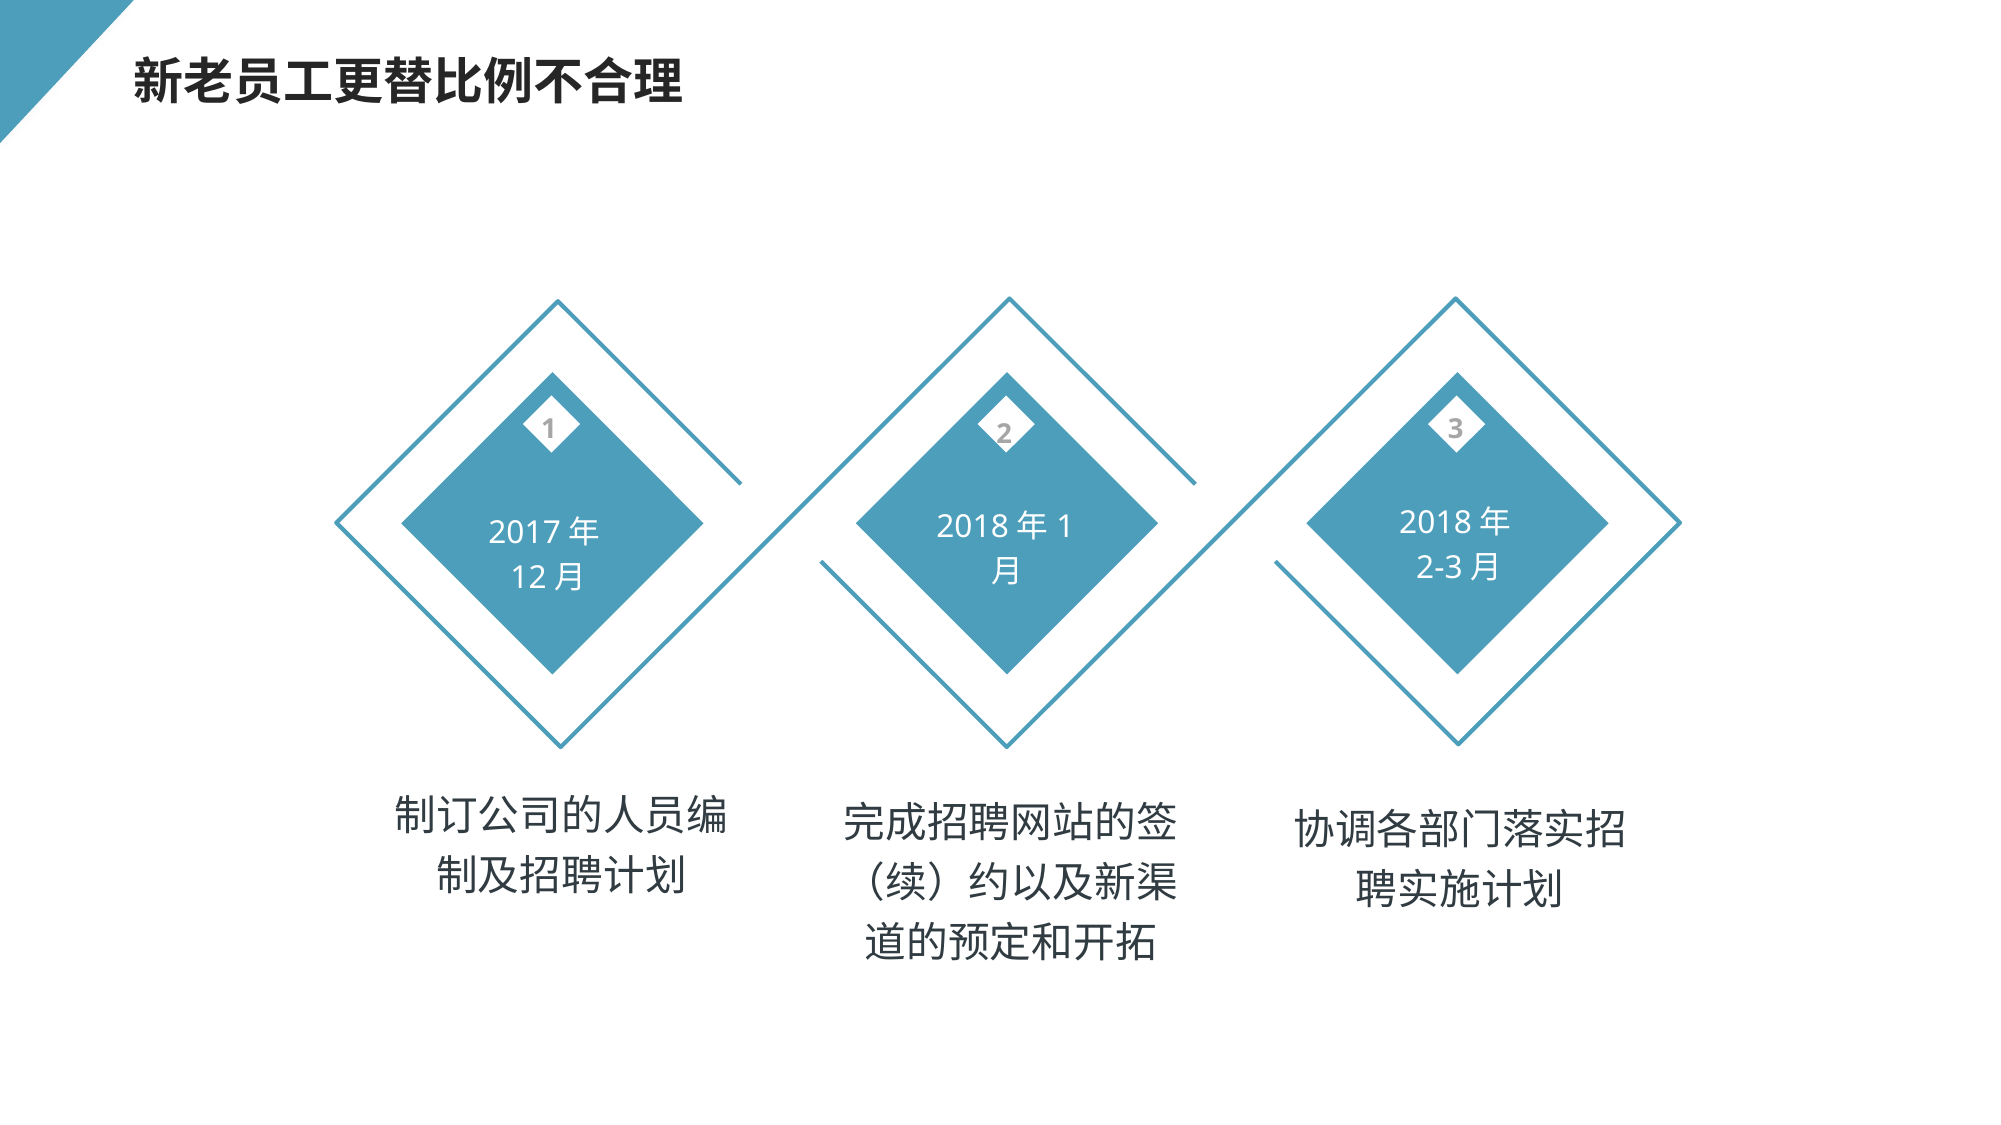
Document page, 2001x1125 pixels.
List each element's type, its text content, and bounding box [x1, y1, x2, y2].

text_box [336, 298, 1680, 748]
text_box 制订公司的人员编制及招聘计划 [373, 778, 750, 899]
text_box 协调各部门落实招聘实施计划 [1272, 792, 1648, 913]
text_box 新老员工更替比例不合理 [133, 38, 1557, 122]
text_box 完成招聘网站的签（续）约以及新渠道的预定和开拓 [823, 785, 1199, 966]
text_box [0, 0, 136, 145]
